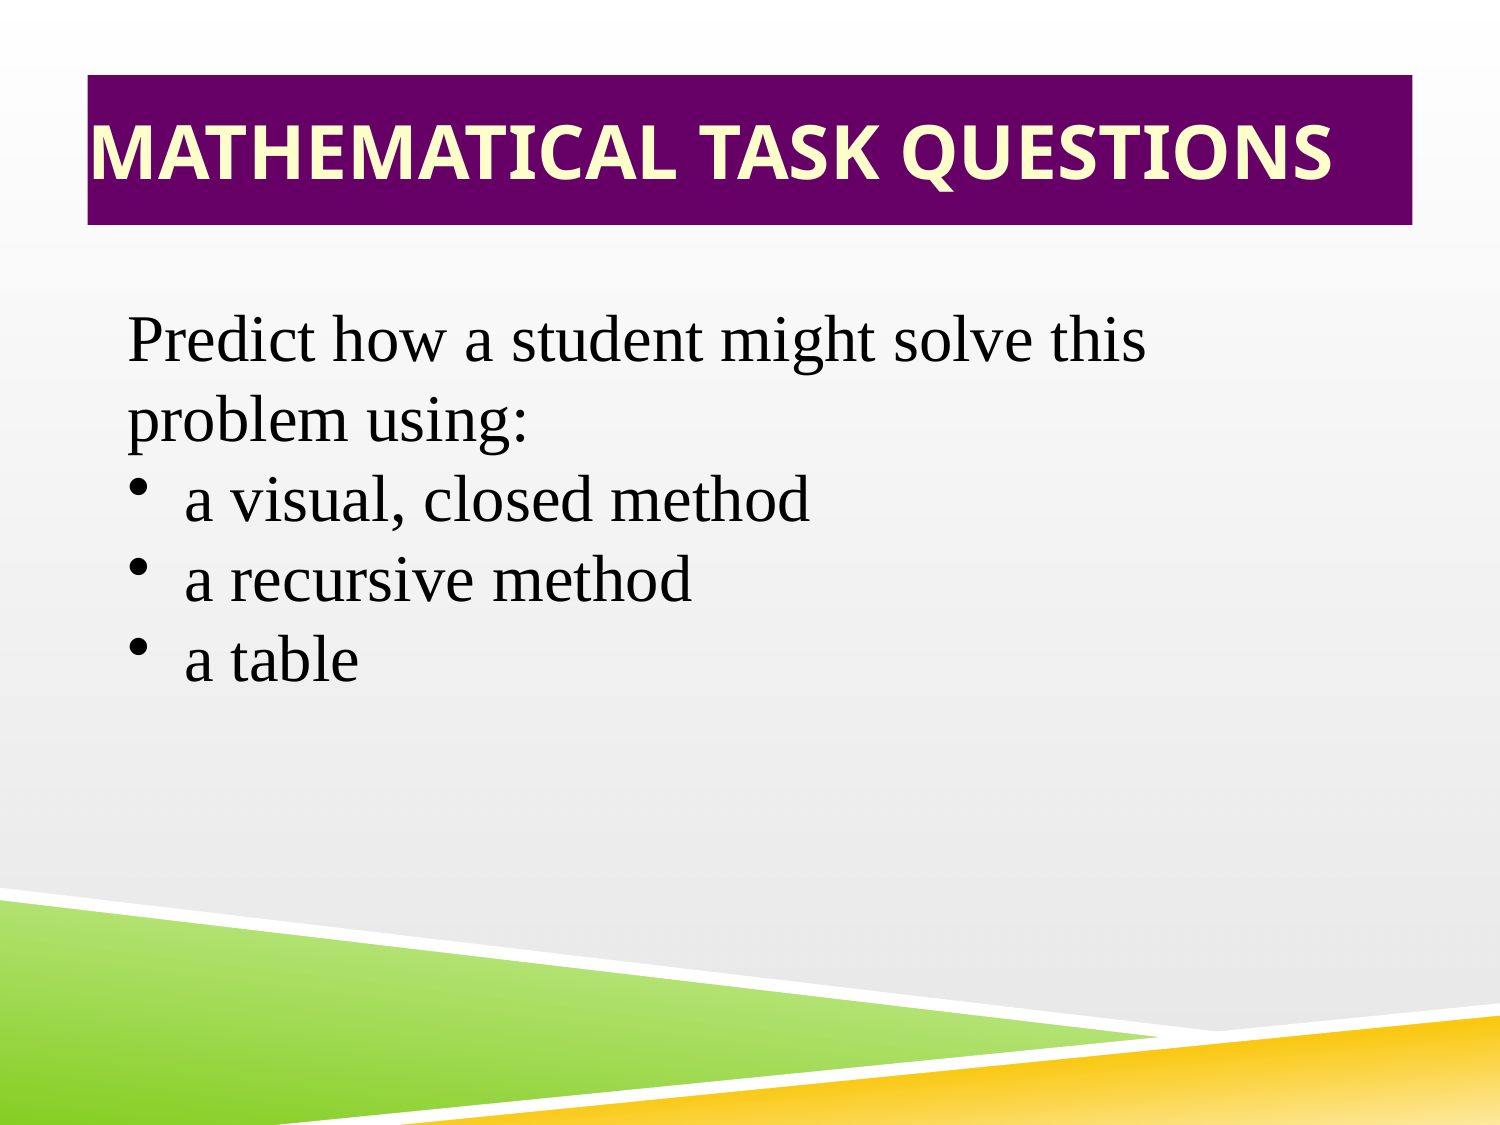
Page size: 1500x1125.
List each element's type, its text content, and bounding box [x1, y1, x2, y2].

text_box Predict how a student might solve this problem using: a visual, closed method a recursive method a table [112, 287, 1388, 702]
title Mathematical Task Questions [87, 75, 1413, 225]
